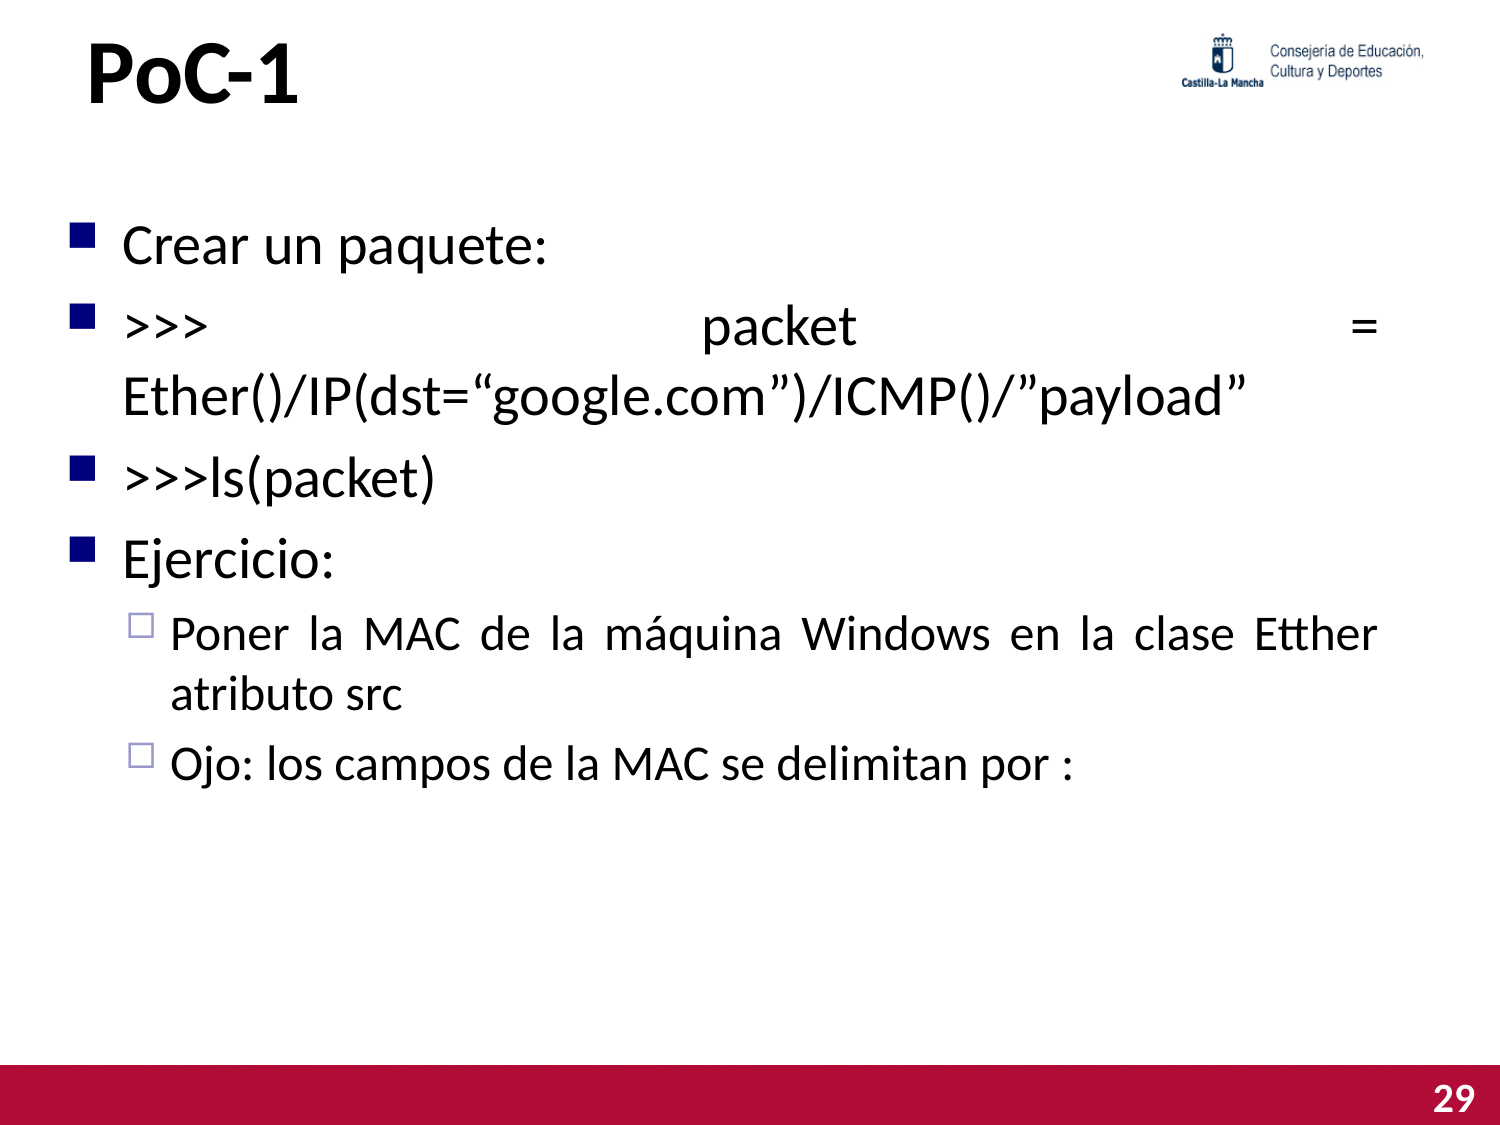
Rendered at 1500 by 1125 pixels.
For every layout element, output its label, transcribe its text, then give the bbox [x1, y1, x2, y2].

title PoC-1 [75, 6, 1425, 197]
list Crear un paquete: >>> packet = Ether()/IP(dst=“google.com”)/ICMP()/”payload” >>>ls(packet) Ejercicio: Poner la MAC de la máquina Windows en la clase Etther atributo src Ojo: los campos de la MAC se delimitan por : [51, 198, 1395, 1018]
picture [0, 1065, 1500, 1125]
